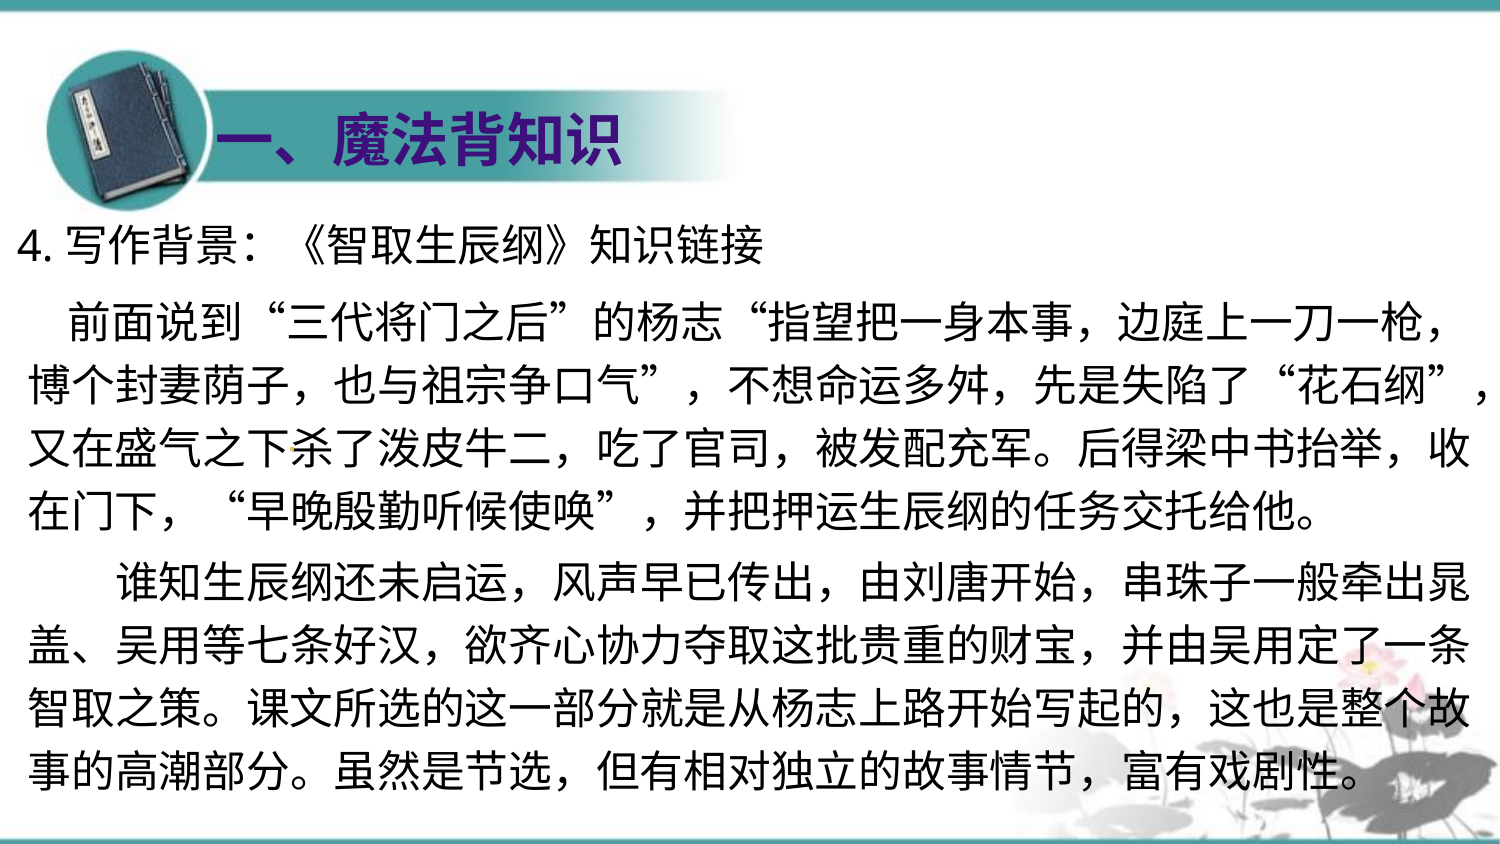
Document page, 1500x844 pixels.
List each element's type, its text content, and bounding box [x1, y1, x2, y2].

text_box 一、魔法背知识 [201, 95, 670, 181]
text_box 前面说到“三代将门之后”的杨志“指望把一身本事，边庭上一刀一枪，博个封妻荫子，也与祖宗争口气”，不想命运多舛，先是失陷了“花石纲”，又在盛气之下杀了泼皮牛二，吃了官司，被发配充军。后得梁中书抬举，收在门下，“早晚殷勤听候使唤”，并把押运生辰纲的任务交托给他。 谁知生辰纲还未启运，风声早已传出，由刘唐开始，串珠子一般牵出晁盖、吴用等七条好汉，欲齐心协力夺取这批贵重的财宝，并由吴用定了一条智取之策。课文所选的这一部分就是从杨志上路开始写起的，这也是整个故事的高潮部分。虽然是节选，但有相对独立的故事情节，富有戏剧性。 [12, 276, 1488, 804]
picture [0, 0, 1500, 844]
list 4.写作背景：《智取生辰纲》知识链接 [1, 199, 1432, 274]
